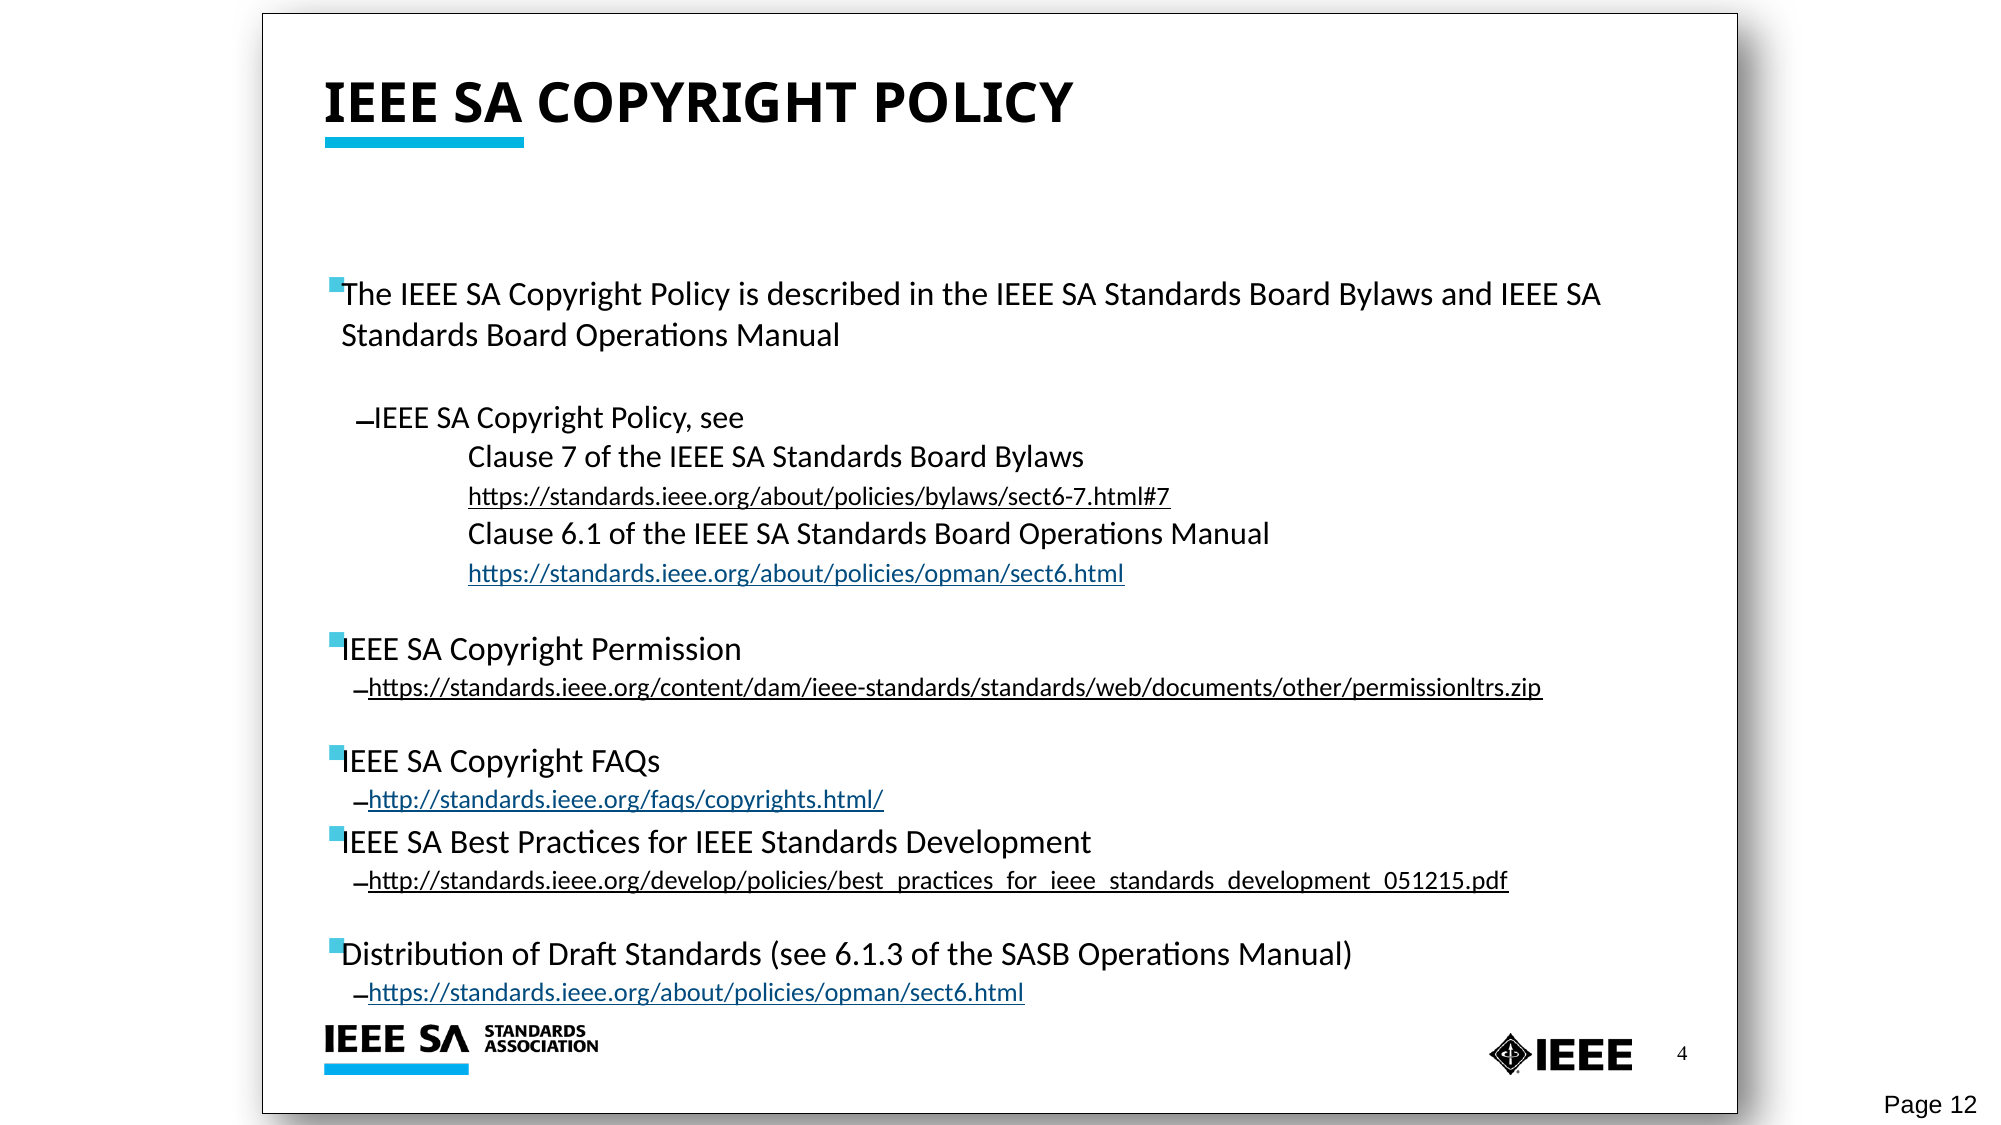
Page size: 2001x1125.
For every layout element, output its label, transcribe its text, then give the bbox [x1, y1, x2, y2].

list The IEEE SA Copyright Policy is described in the IEEE SA Standards Board Bylaws and IEEE SA Standards Board Operations Manual IEEE SA Copyright Policy, see Clause 7 of the IEEE SA Standards Board Bylaws https://standards.ieee.org/about/policies/bylaws/sect6-7.html#7 Clause 6.1 of the IEEE SA Standards Board Operations Manual https://standards.ieee.org/about/policies/opman/sect6.html IEEE SA Copyright Permission https://standards.ieee.org/content/dam/ieee-standards/standards/web/documents/other/permissionltrs.zip IEEE SA Copyright FAQs http://standards.ieee.org/faqs/copyrights.html/ IEEE SA Best Practices for IEEE Standards Development http://standards.ieee.org/develop/policies/best_practices_for_ieee_standards_development_051215.pdf Distribution of Draft Standards (see 6.1.3 of the SASB Operations Manual) https://standards.ieee.org/about/policies/opman/sect6.html [324, 271, 1675, 1014]
text_box 4 [1613, 1029, 1688, 1075]
picture [263, 14, 1737, 1113]
title IEEE SA Copyright Policy [324, 74, 1675, 210]
